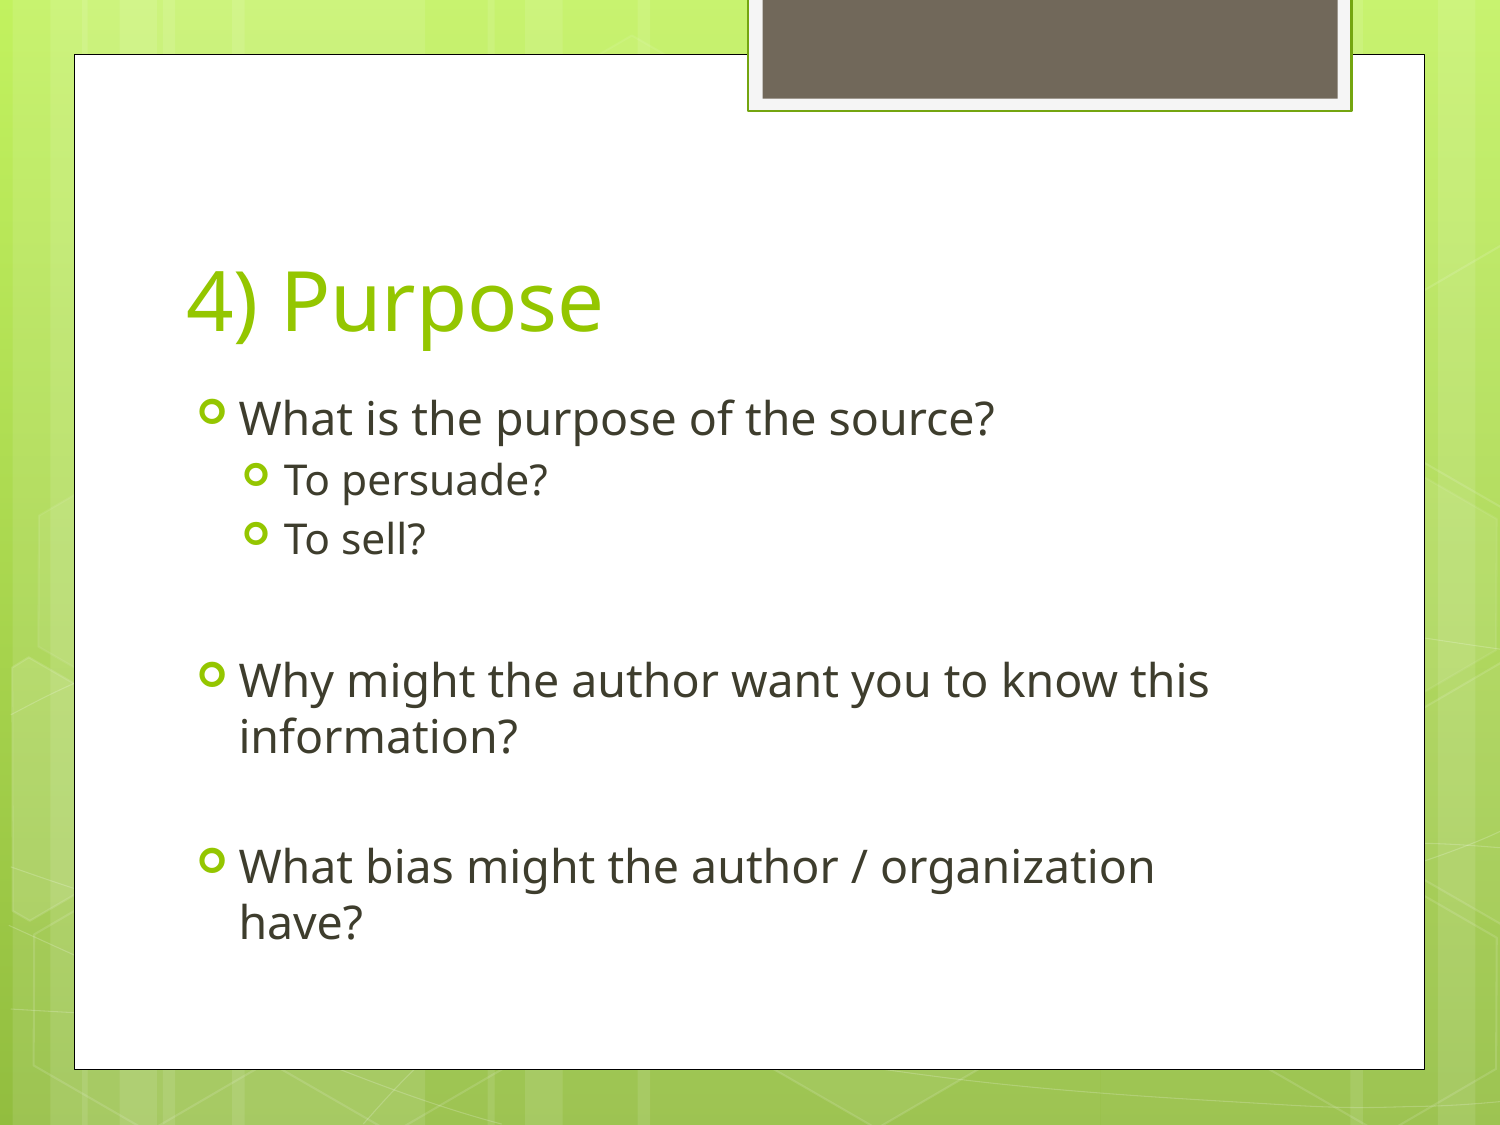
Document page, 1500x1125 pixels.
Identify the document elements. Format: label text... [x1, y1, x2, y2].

title 4) Purpose [171, 168, 1324, 357]
list What is the purpose of the source? To persuade? To sell? Why might the author want you to know this information? What bias might the author / organization have? [171, 381, 1283, 957]
